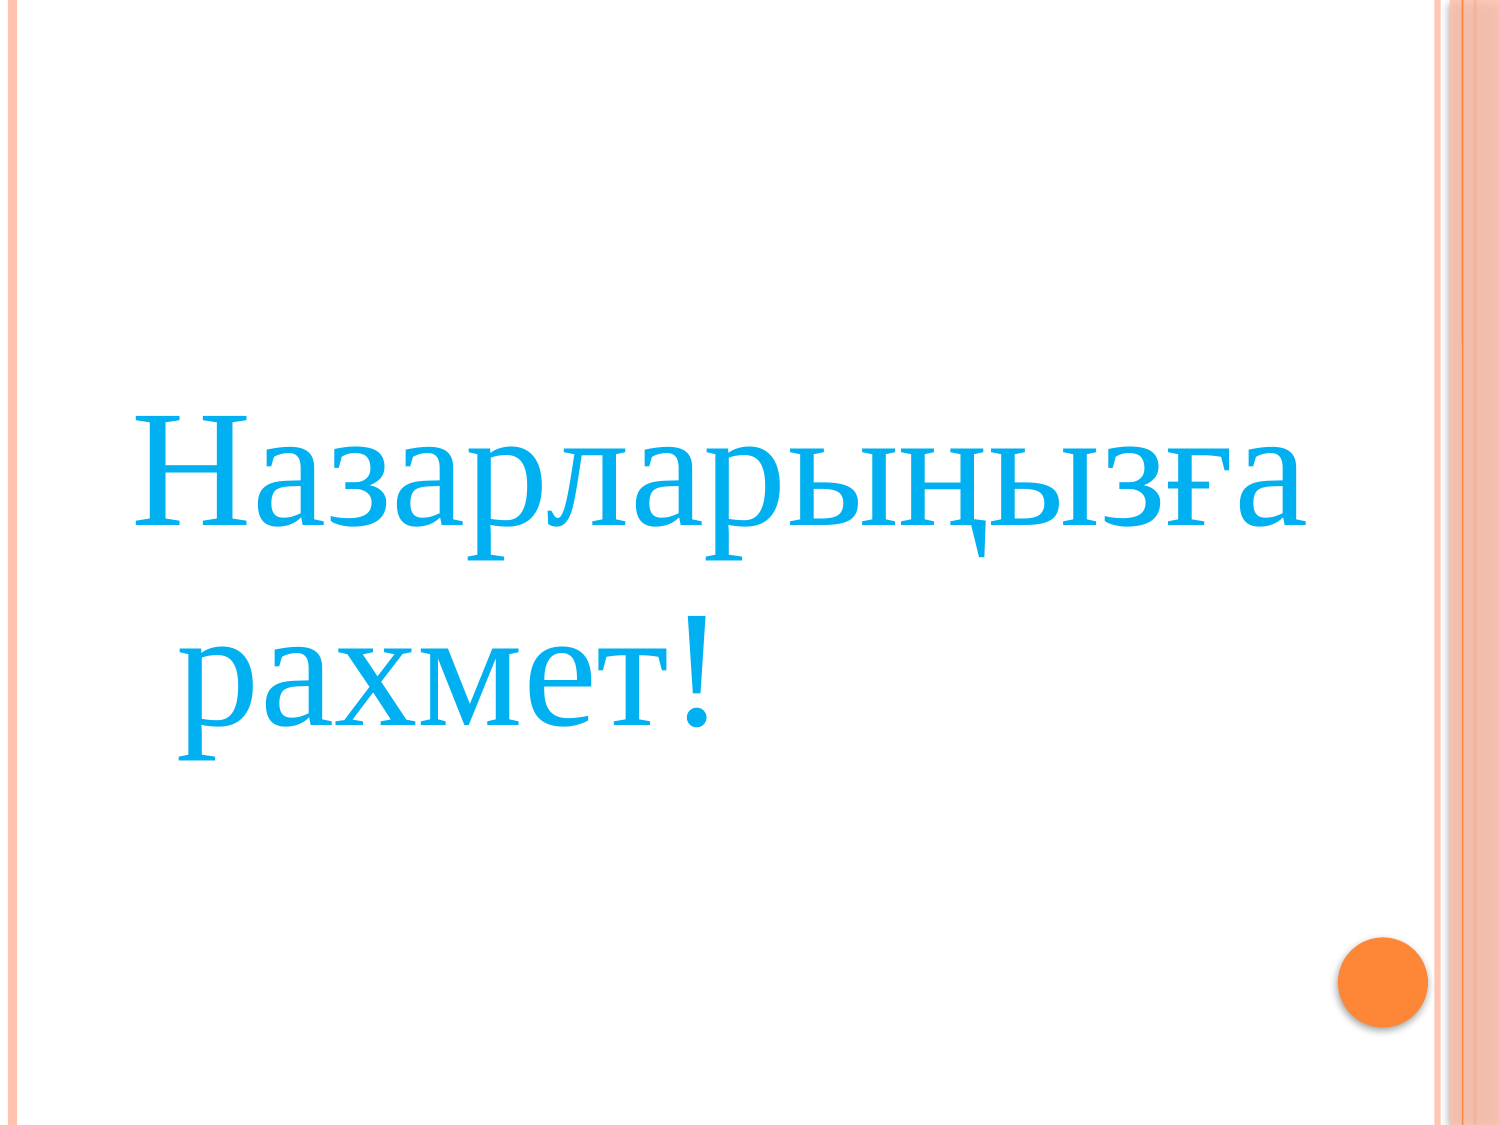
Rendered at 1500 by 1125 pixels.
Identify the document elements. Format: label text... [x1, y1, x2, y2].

list Назарларыңызға рахмет! [117, 351, 1343, 786]
